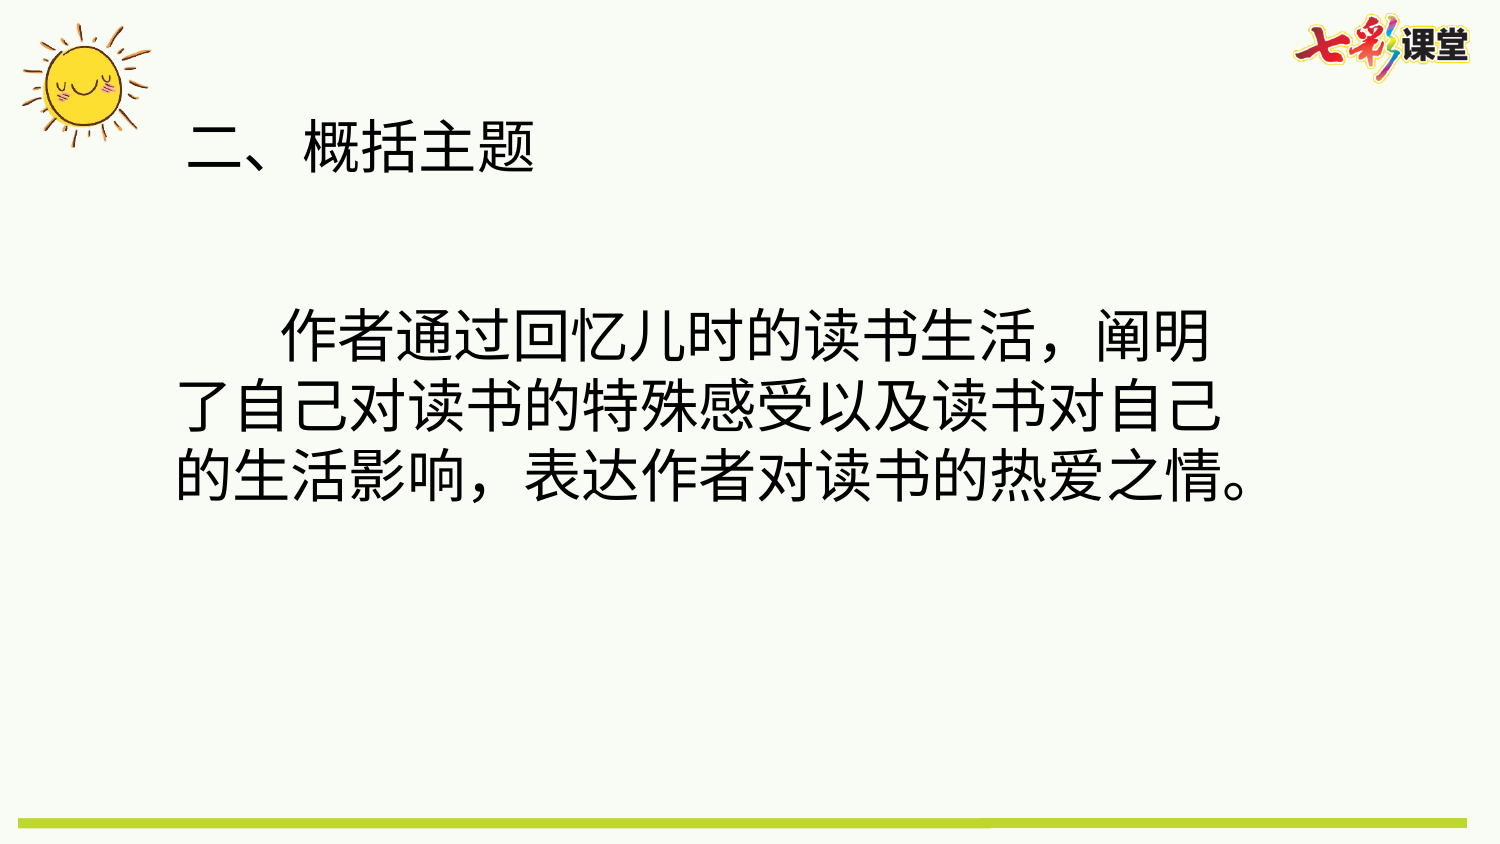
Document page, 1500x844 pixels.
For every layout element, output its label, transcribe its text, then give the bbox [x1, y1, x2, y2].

text_box 二、概括主题 [171, 102, 557, 188]
picture [1291, 9, 1472, 87]
picture [18, 771, 1467, 844]
picture [0, 0, 173, 172]
text_box 作者通过回忆儿时的读书生活，阐明了自己对读书的特殊感受以及读书对自己的生活影响，表达作者对读书的热爱之情。 [159, 291, 1282, 517]
